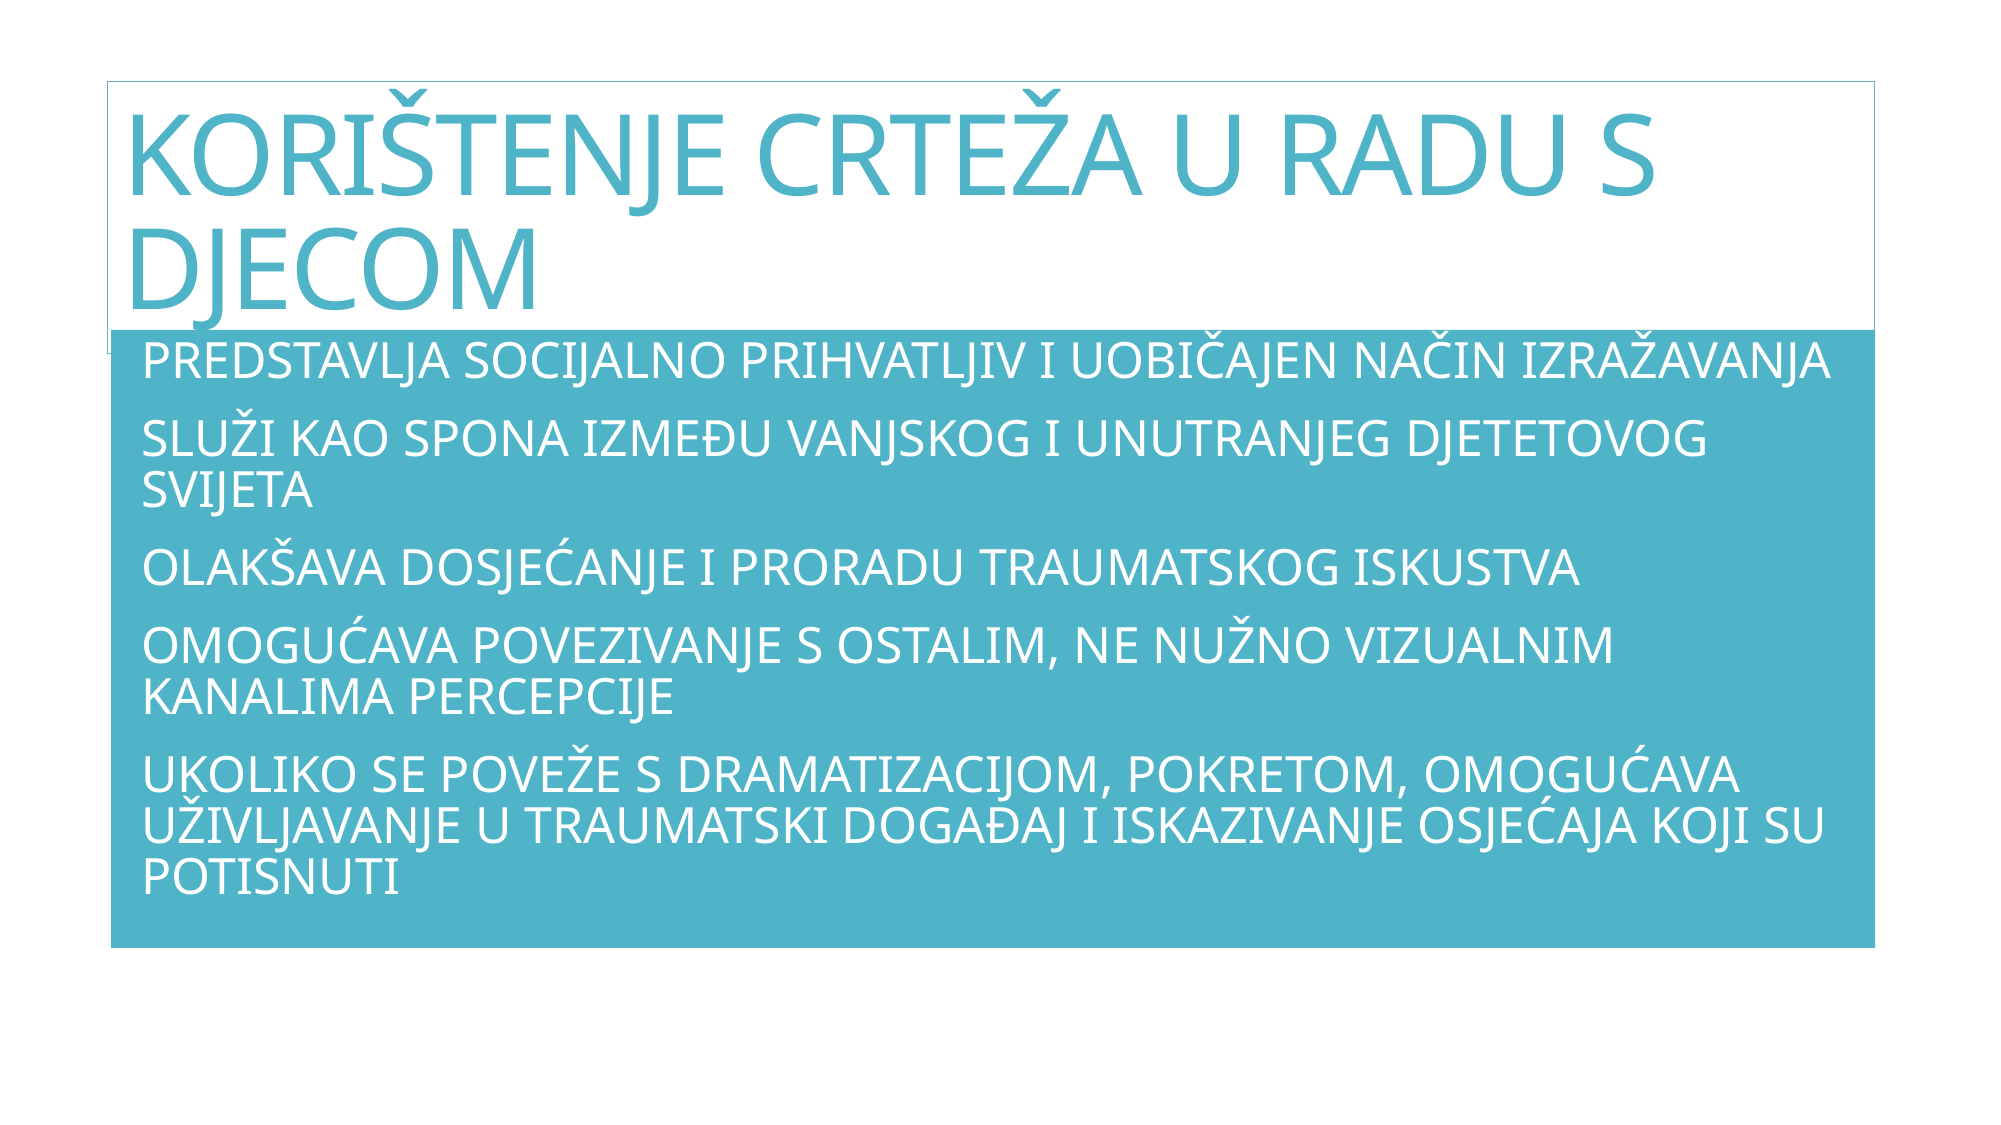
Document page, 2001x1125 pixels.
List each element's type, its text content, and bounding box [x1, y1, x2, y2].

list PREDSTAVLJA SOCIJALNO PRIHVATLJIV I UOBIČAJEN NAČIN IZRAŽAVANJA SLUŽI KAO SPONA IZMEĐU VANJSKOG I UNUTRANJEG DJETETOVOG SVIJETA OLAKŠAVA DOSJEĆANJE I PRORADU TRAUMATSKOG ISKUSTVA OMOGUĆAVA POVEZIVANJE S OSTALIM, NE NUŽNO VIZUALNIM KANALIMA PERCEPCIJE UKOLIKO SE POVEŽE S DRAMATIZACIJOM, POKRETOM, OMOGUĆAVA UŽIVLJAVANJE U TRAUMATSKI DOGAĐAJ I ISKAZIVANJE OSJEĆAJA KOJI SU POTISNUTI [111, 329, 1876, 948]
title KORIŠTENJE CRTEŽA U RADU S DJECOM [107, 81, 1875, 354]
